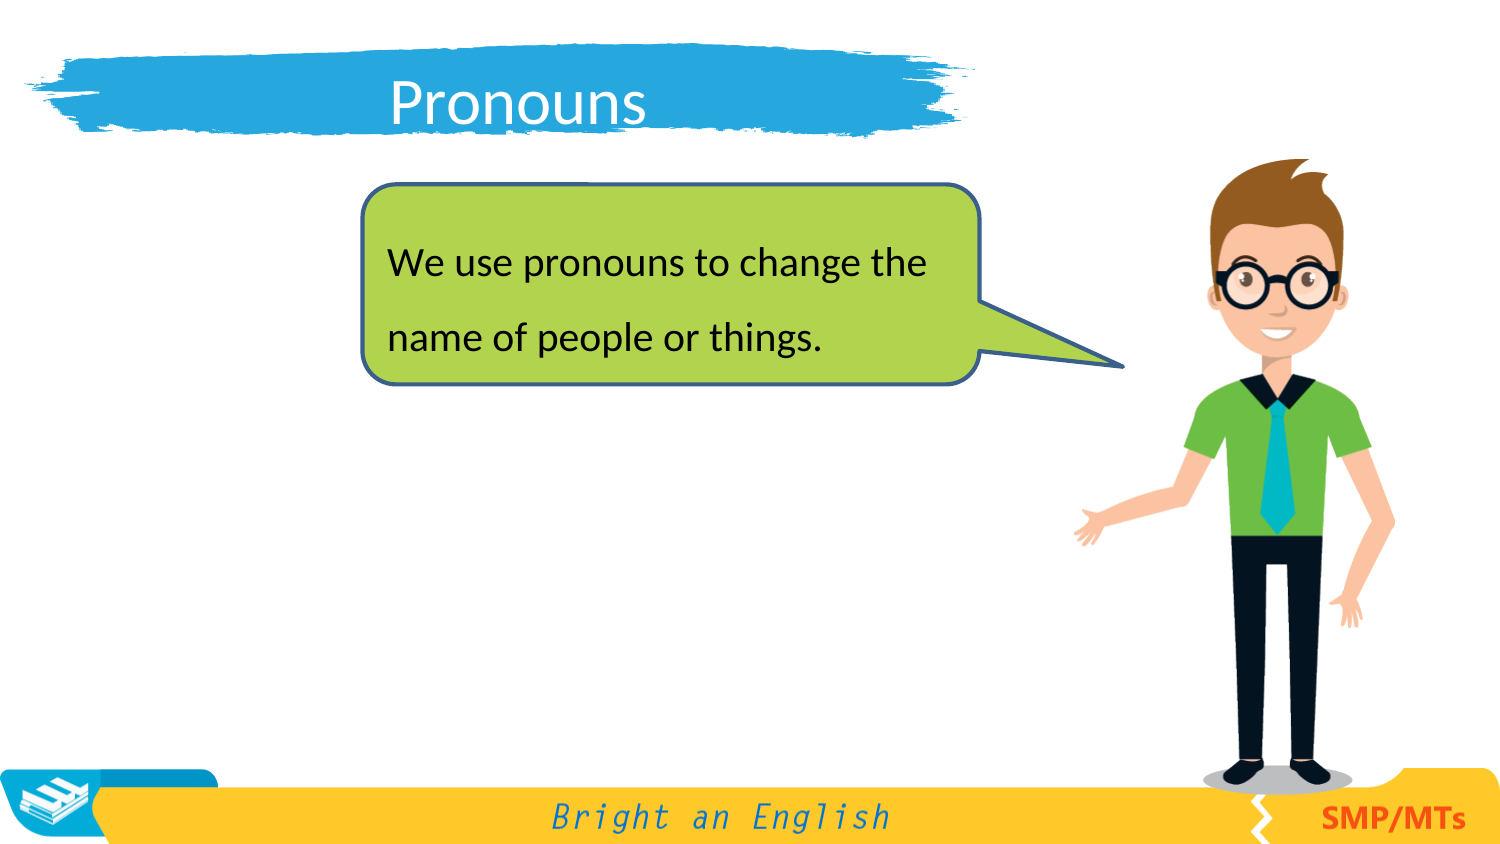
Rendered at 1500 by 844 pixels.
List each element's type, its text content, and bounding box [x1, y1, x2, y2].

picture [20, 778, 88, 823]
text_box We use pronouns to change the name of people or things. [360, 182, 1069, 387]
picture [24, 43, 976, 141]
picture [0, 159, 1500, 844]
